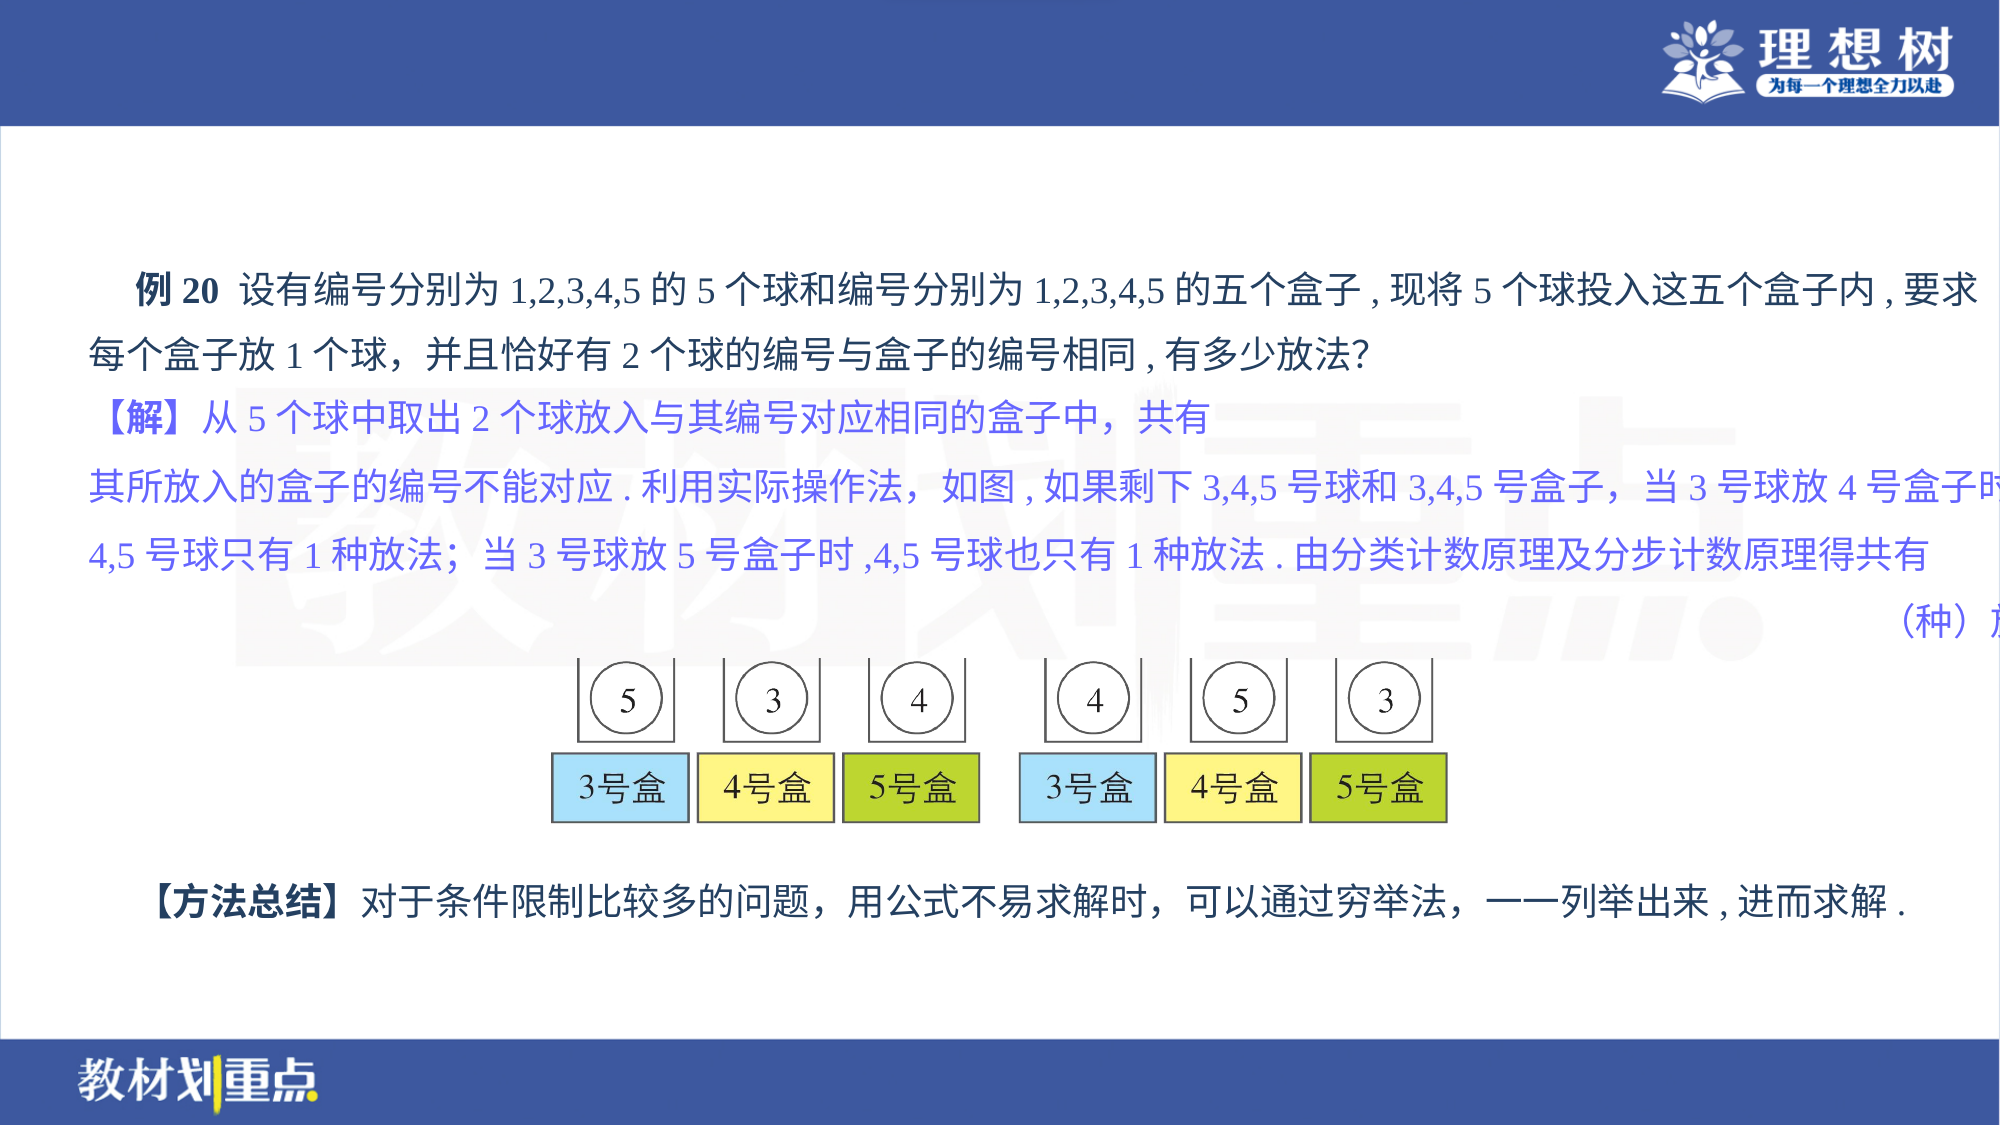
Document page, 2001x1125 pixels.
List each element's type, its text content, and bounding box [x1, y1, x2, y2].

picture [0, 0, 2000, 1125]
text_box 【方法总结】对于条件限制比较多的问题，用公式不易求解时，可以通过穷举法，一一列举出来,进而求解. [88, 856, 1926, 916]
text_box 例20 设有编号分别为1,2,3,4,5的5个球和编号分别为1,2,3,4,5的五个盒子,现将5个球投入这五个盒子内,要求 每个盒子放1个球，并且恰好有2个球的编号与盒子的编号相同,有多少放法？ [88, 242, 1911, 370]
